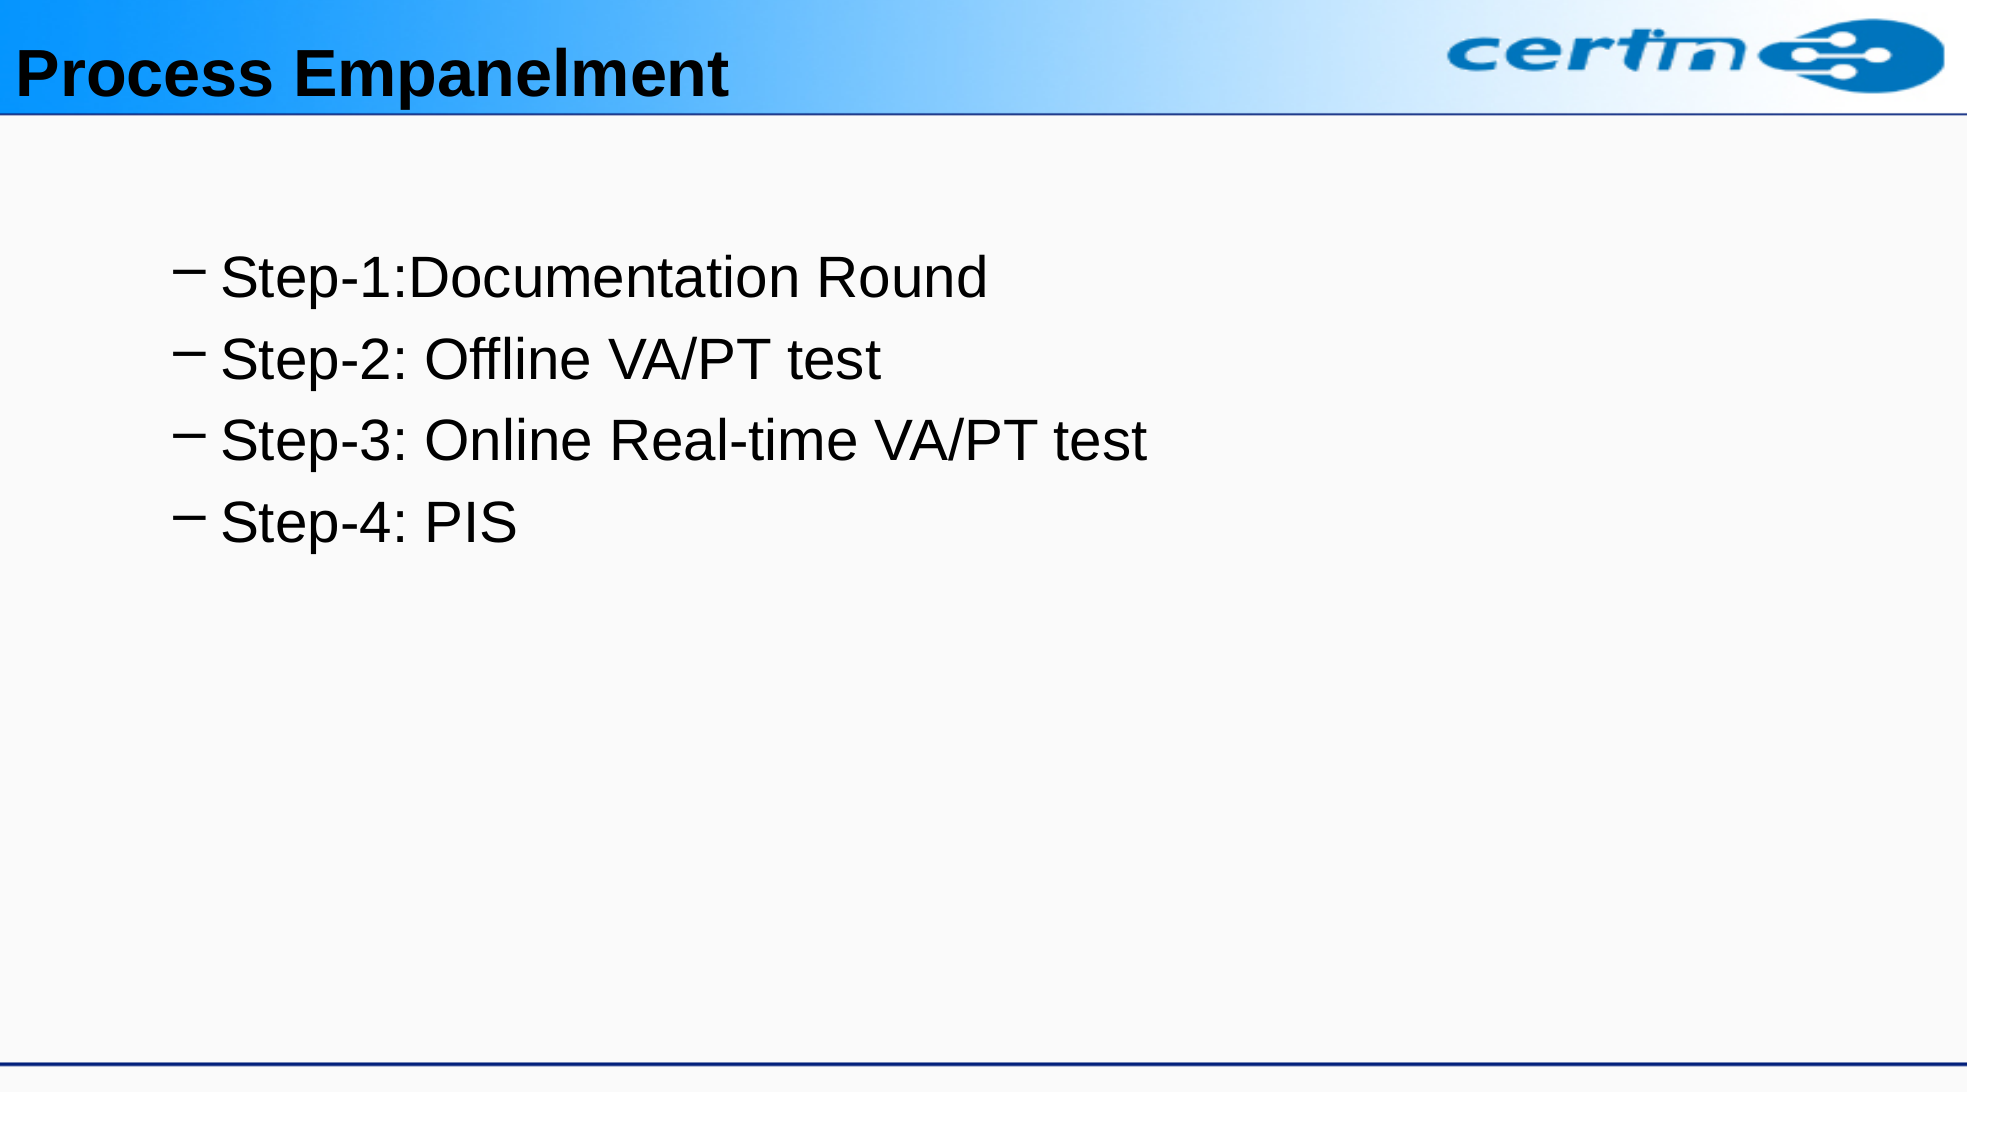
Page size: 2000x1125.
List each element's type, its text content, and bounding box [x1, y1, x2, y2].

picture [0, 0, 1967, 1092]
list Step-1:Documentation Round Step-2: Offline VA/PT test Step-3: Online Real-time VA/PT test Step-4: PIS [83, 149, 1884, 1026]
title Process Empanelment [0, 0, 1884, 139]
